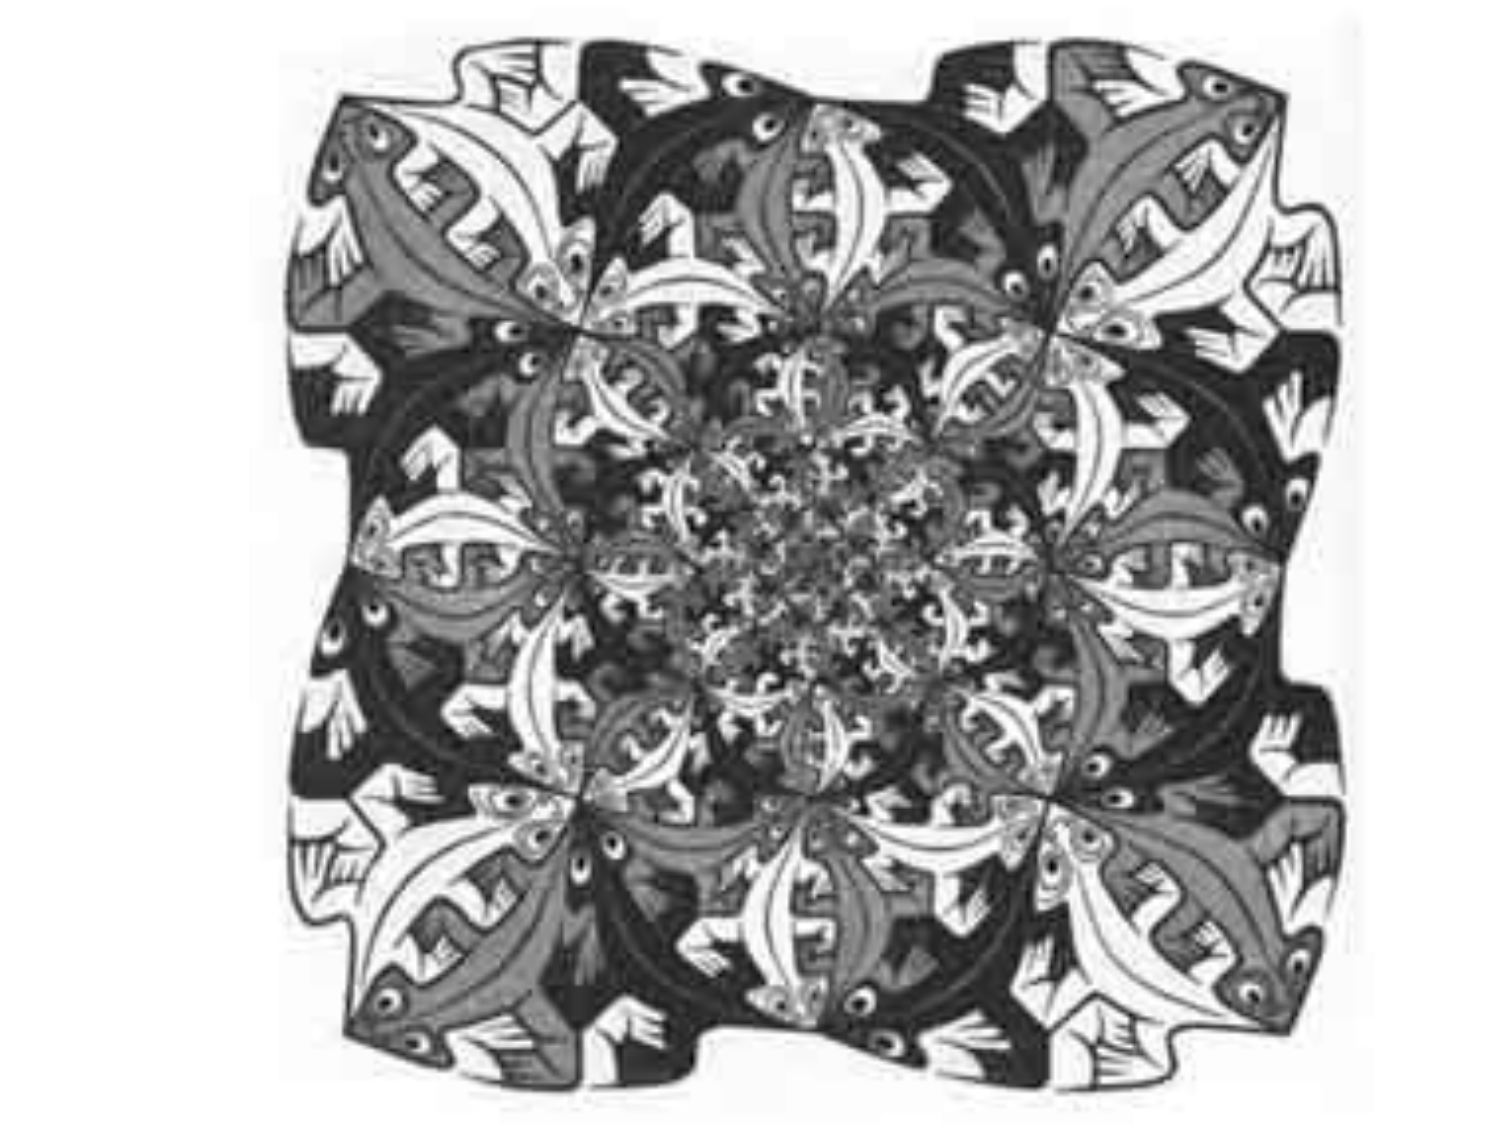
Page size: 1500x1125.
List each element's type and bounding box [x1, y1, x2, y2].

picture [249, 7, 1376, 1125]
